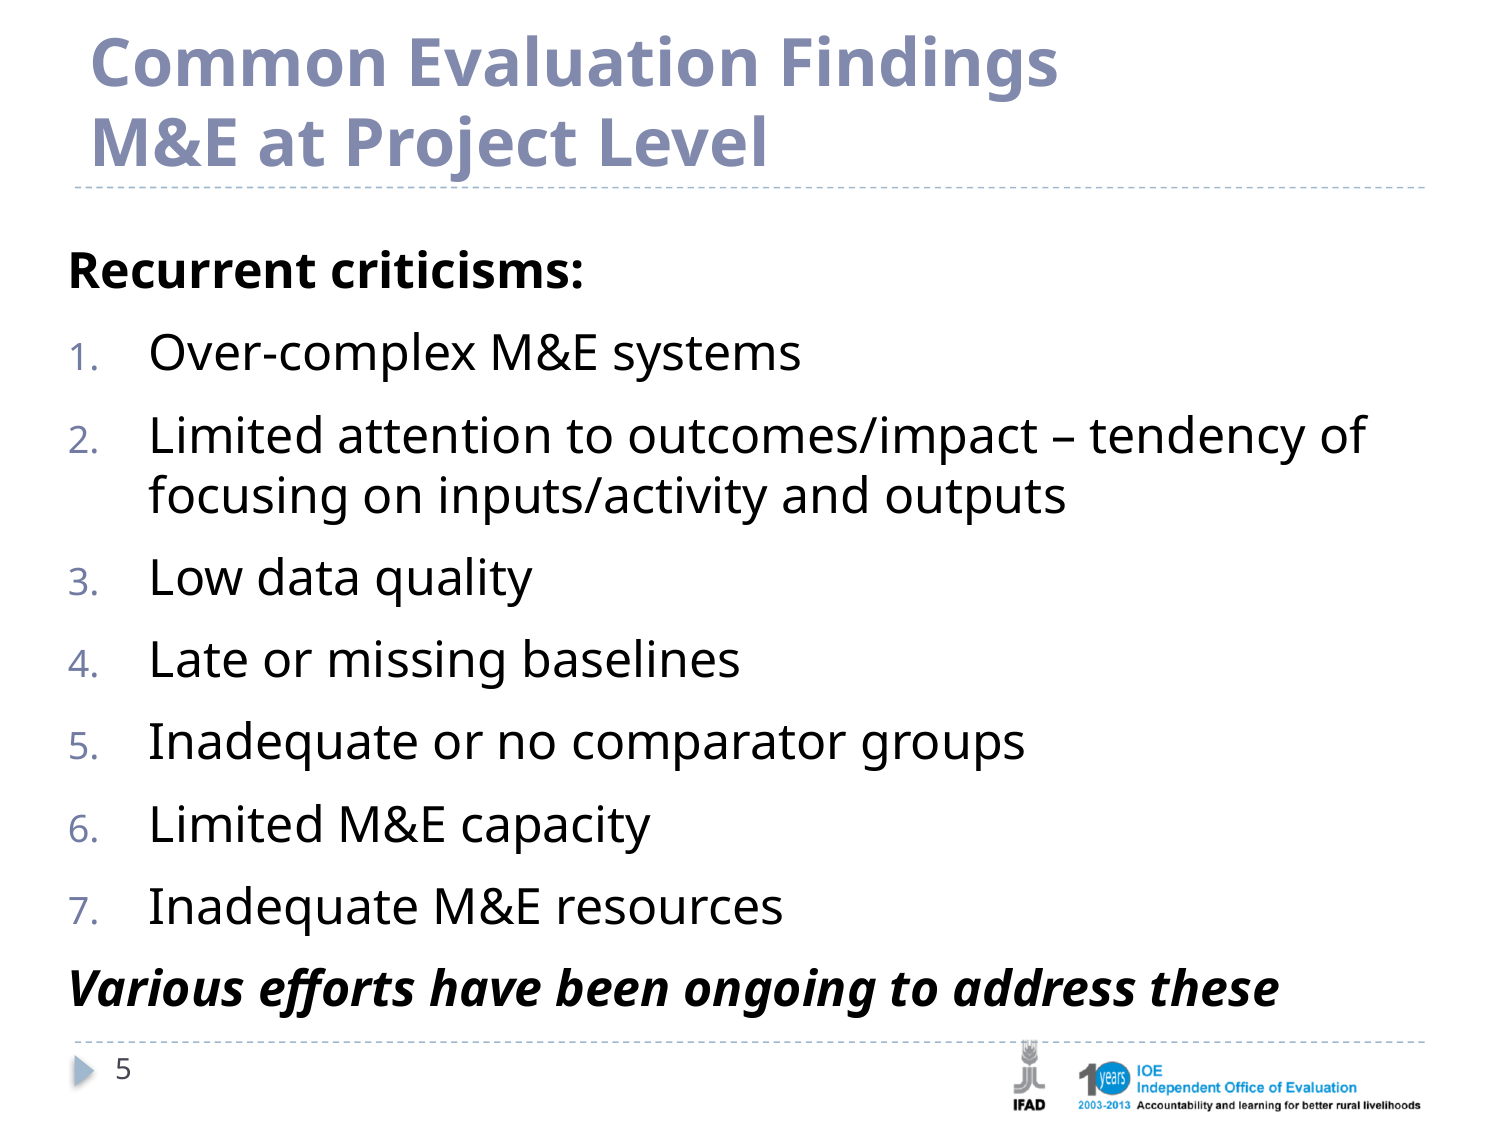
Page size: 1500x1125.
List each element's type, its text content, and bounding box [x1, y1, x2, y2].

title Common Evaluation Findings M&E at Project Level [75, 24, 1425, 188]
slide_number 5 [100, 1042, 426, 1103]
list Recurrent criticisms: Over-complex M&E systems Limited attention to outcomes/impact – tendency of focusing on inputs/activity and outputs Low data quality Late or missing baselines Inadequate or no comparator groups Limited M&E capacity Inadequate M&E resources Various efforts have been ongoing to address these [53, 231, 1404, 1042]
picture [1009, 1034, 1423, 1113]
